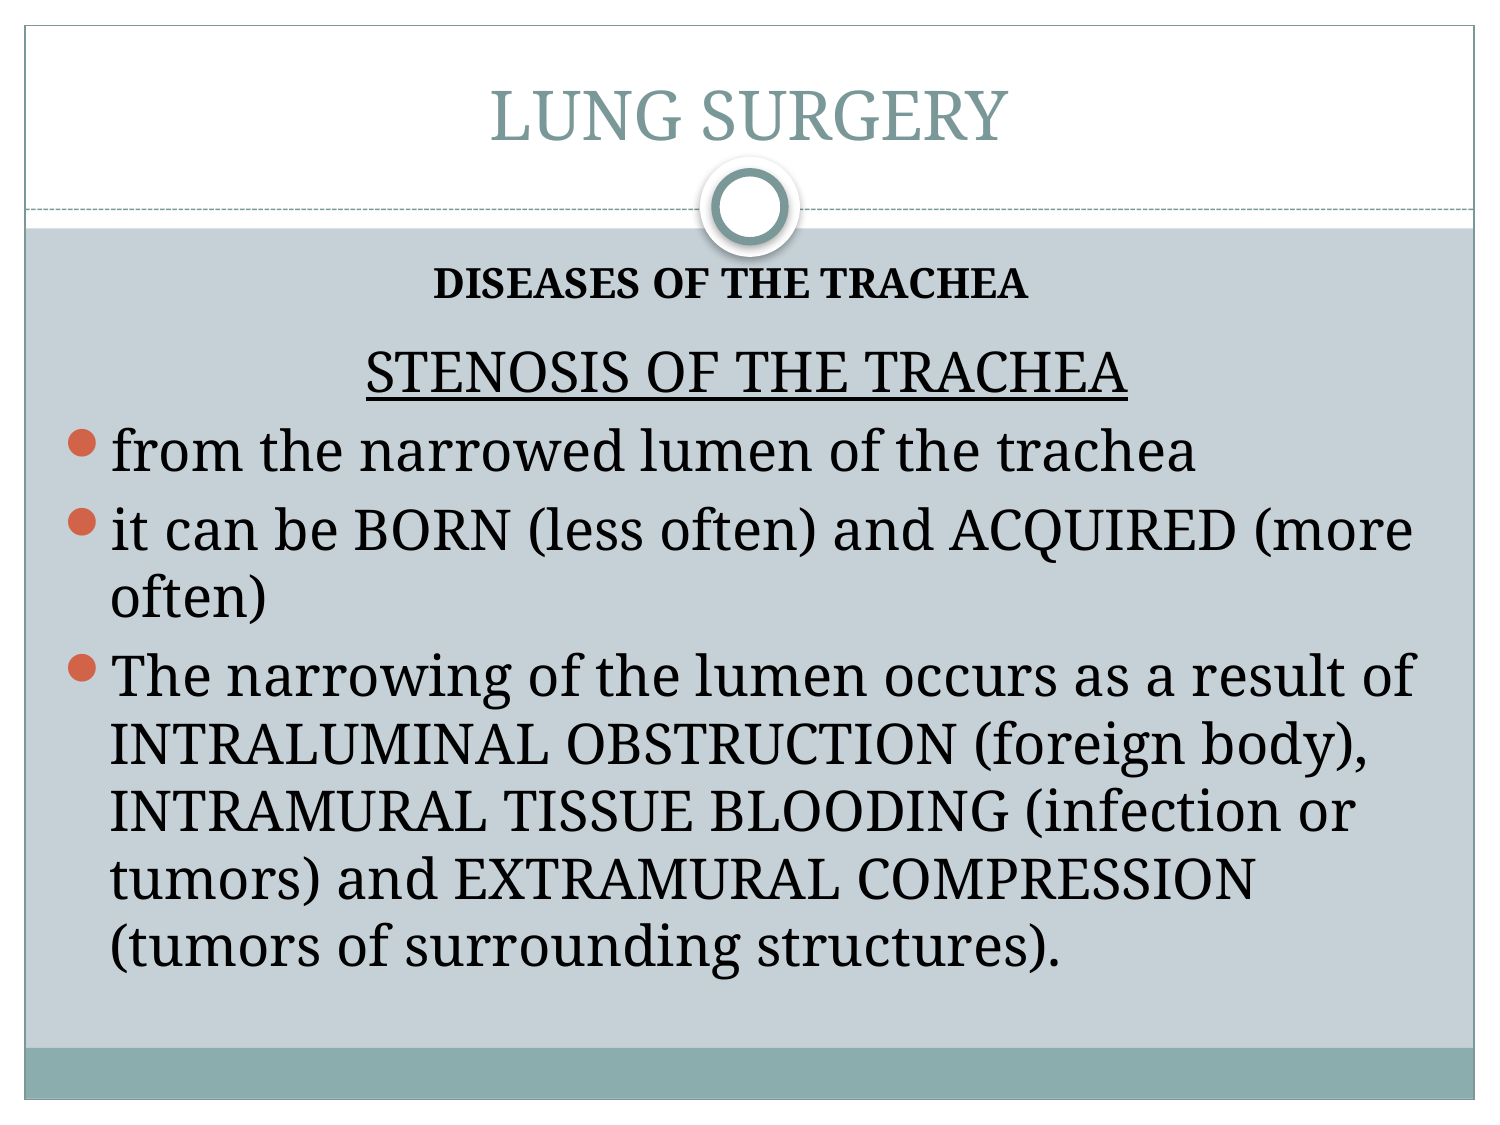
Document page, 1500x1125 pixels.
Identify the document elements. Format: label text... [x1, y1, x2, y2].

list STENOSIS OF THE TRACHEA from the narrowed lumen of the trachea it can be BORN (less often) and ACQUIRED (more often) The narrowing of the lumen occurs as a result of INTRALUMINAL OBSTRUCTION (foreign body), INTRAMURAL TISSUE BLOODING (infection or tumors) and EXTRAMURAL COMPRESSION (tumors of surrounding structures). [49, 250, 1445, 1001]
title LUNG SURGERY [49, 37, 1450, 162]
text_box DISEASES OF THE TRACHEA [412, 249, 1050, 315]
